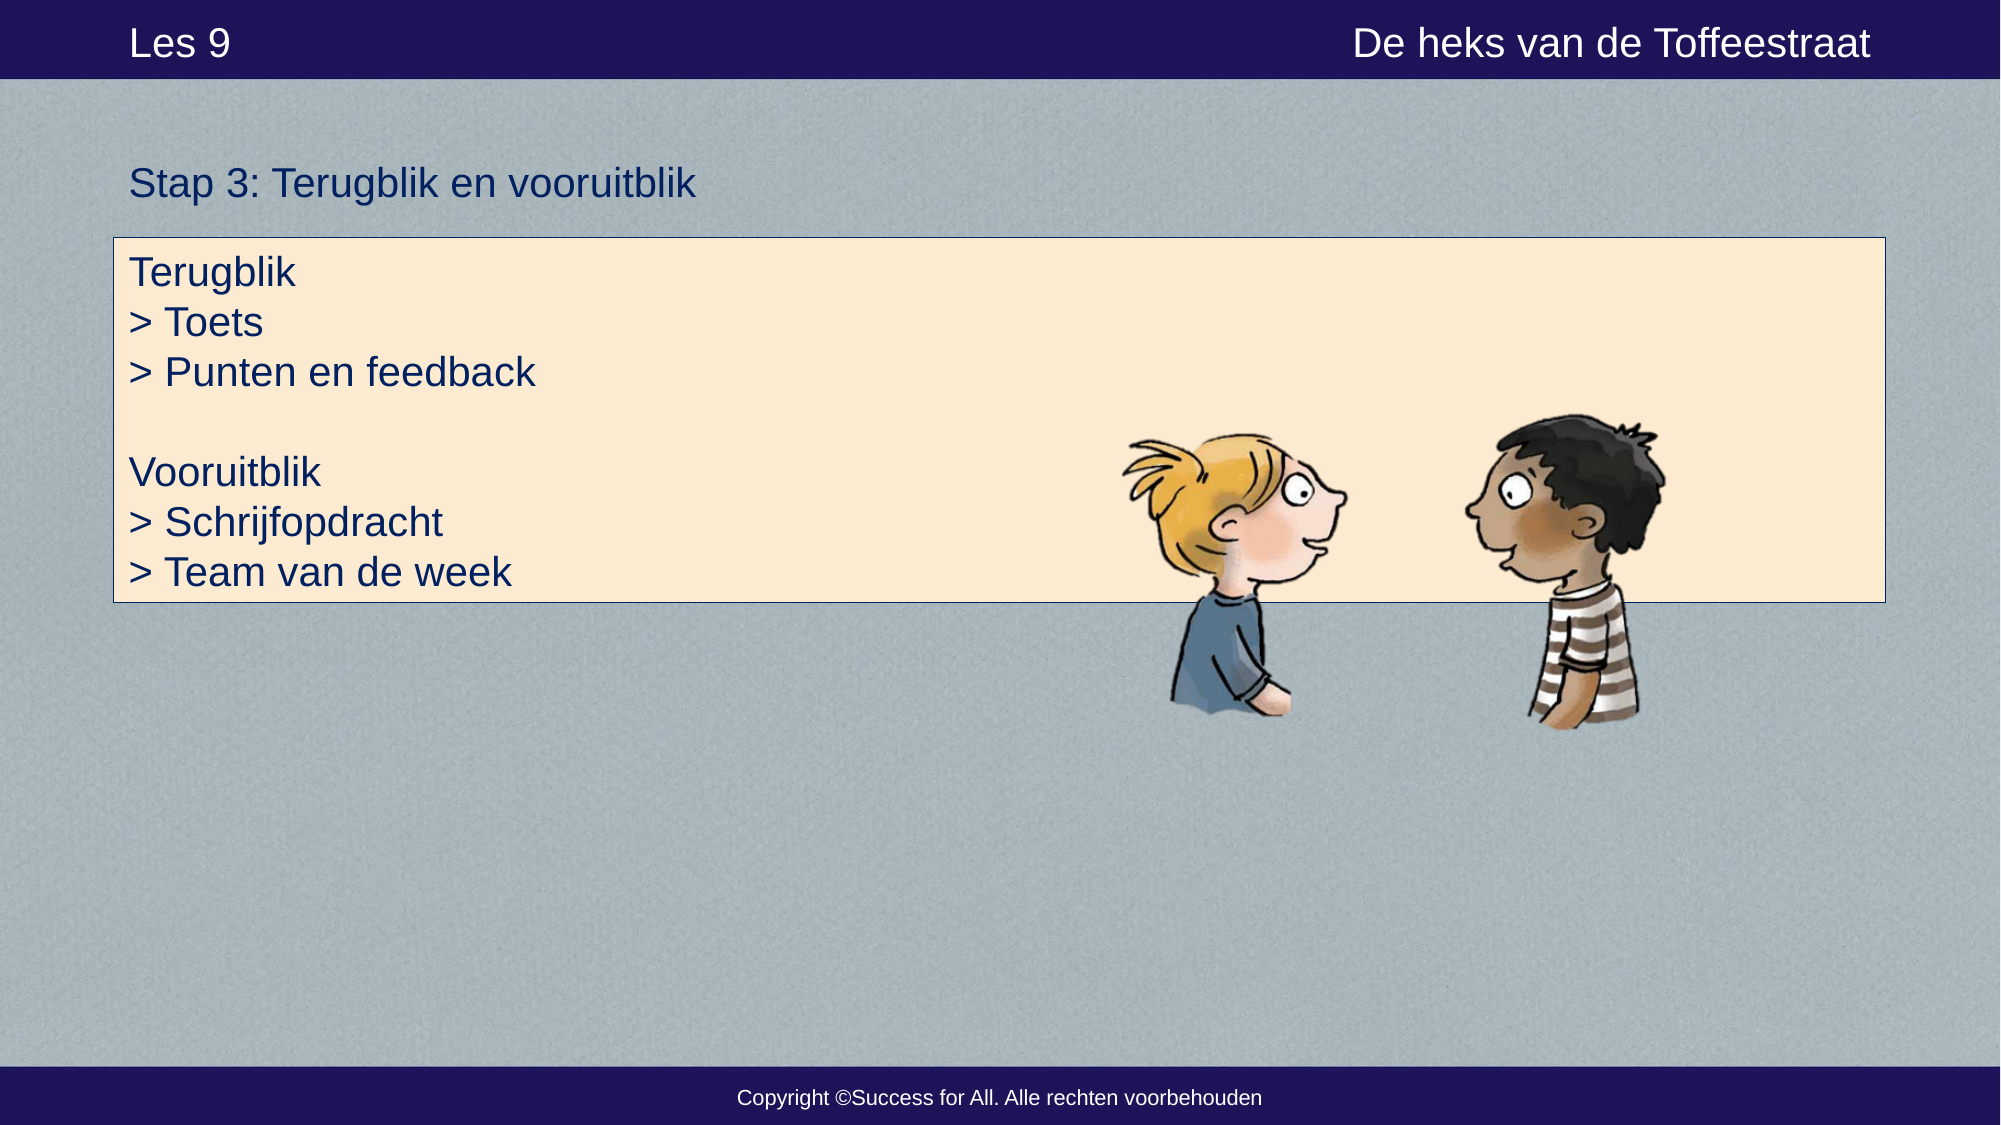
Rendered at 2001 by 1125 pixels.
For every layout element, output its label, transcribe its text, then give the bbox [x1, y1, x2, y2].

text_box Terugblik > Toets > Punten en feedback Vooruitblik > Schrijfopdracht > Team van de week [113, 237, 1886, 603]
picture [0, 0, 2001, 1125]
text_box Copyright ©Success for All. Alle rechten voorbehouden [0, 1076, 2000, 1125]
text_box Les 9 [114, 8, 354, 73]
text_box De heks van de Toffeestraat [999, 8, 1886, 73]
text_box Stap 3: Terugblik en vooruitblik [113, 148, 1635, 214]
